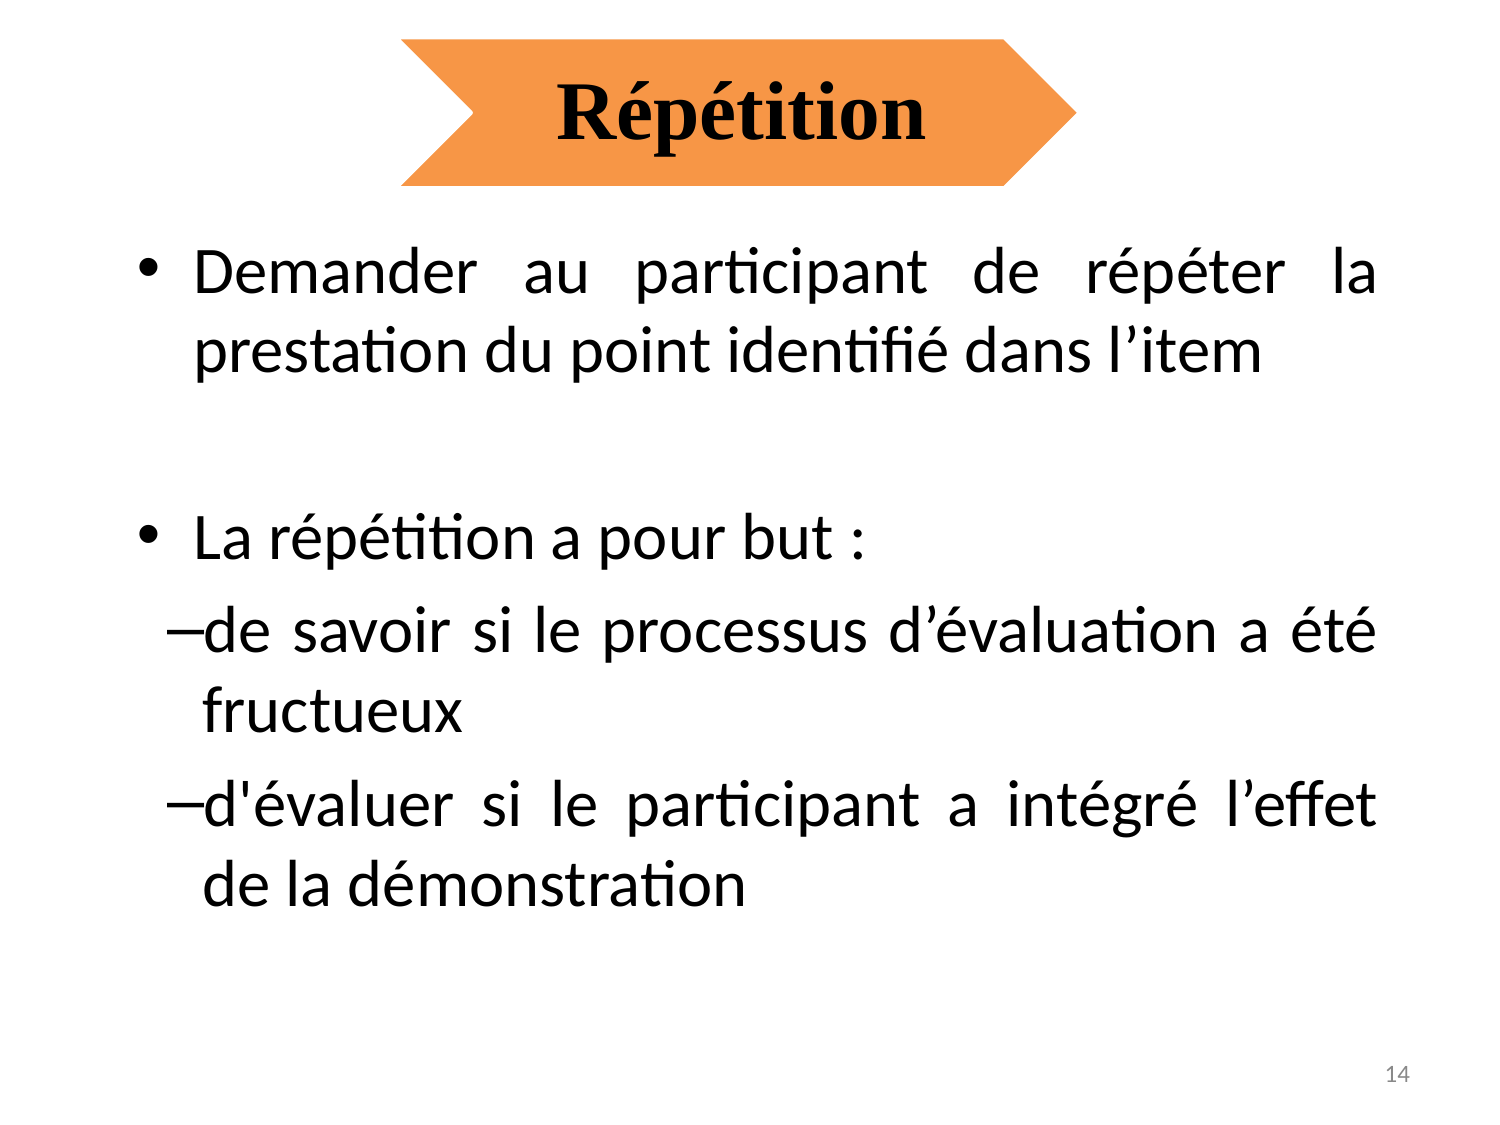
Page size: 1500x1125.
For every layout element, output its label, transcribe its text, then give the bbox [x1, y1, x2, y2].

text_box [395, 36, 1081, 189]
text_box Demander au participant de répéter la prestation du point identifié dans l’item La répétition a pour but : de savoir si le processus d’évaluation a été fructueux d'évaluer si le participant a intégré l’effet de la démonstration [122, 218, 1394, 1043]
slide_number 14 [1074, 1042, 1425, 1103]
